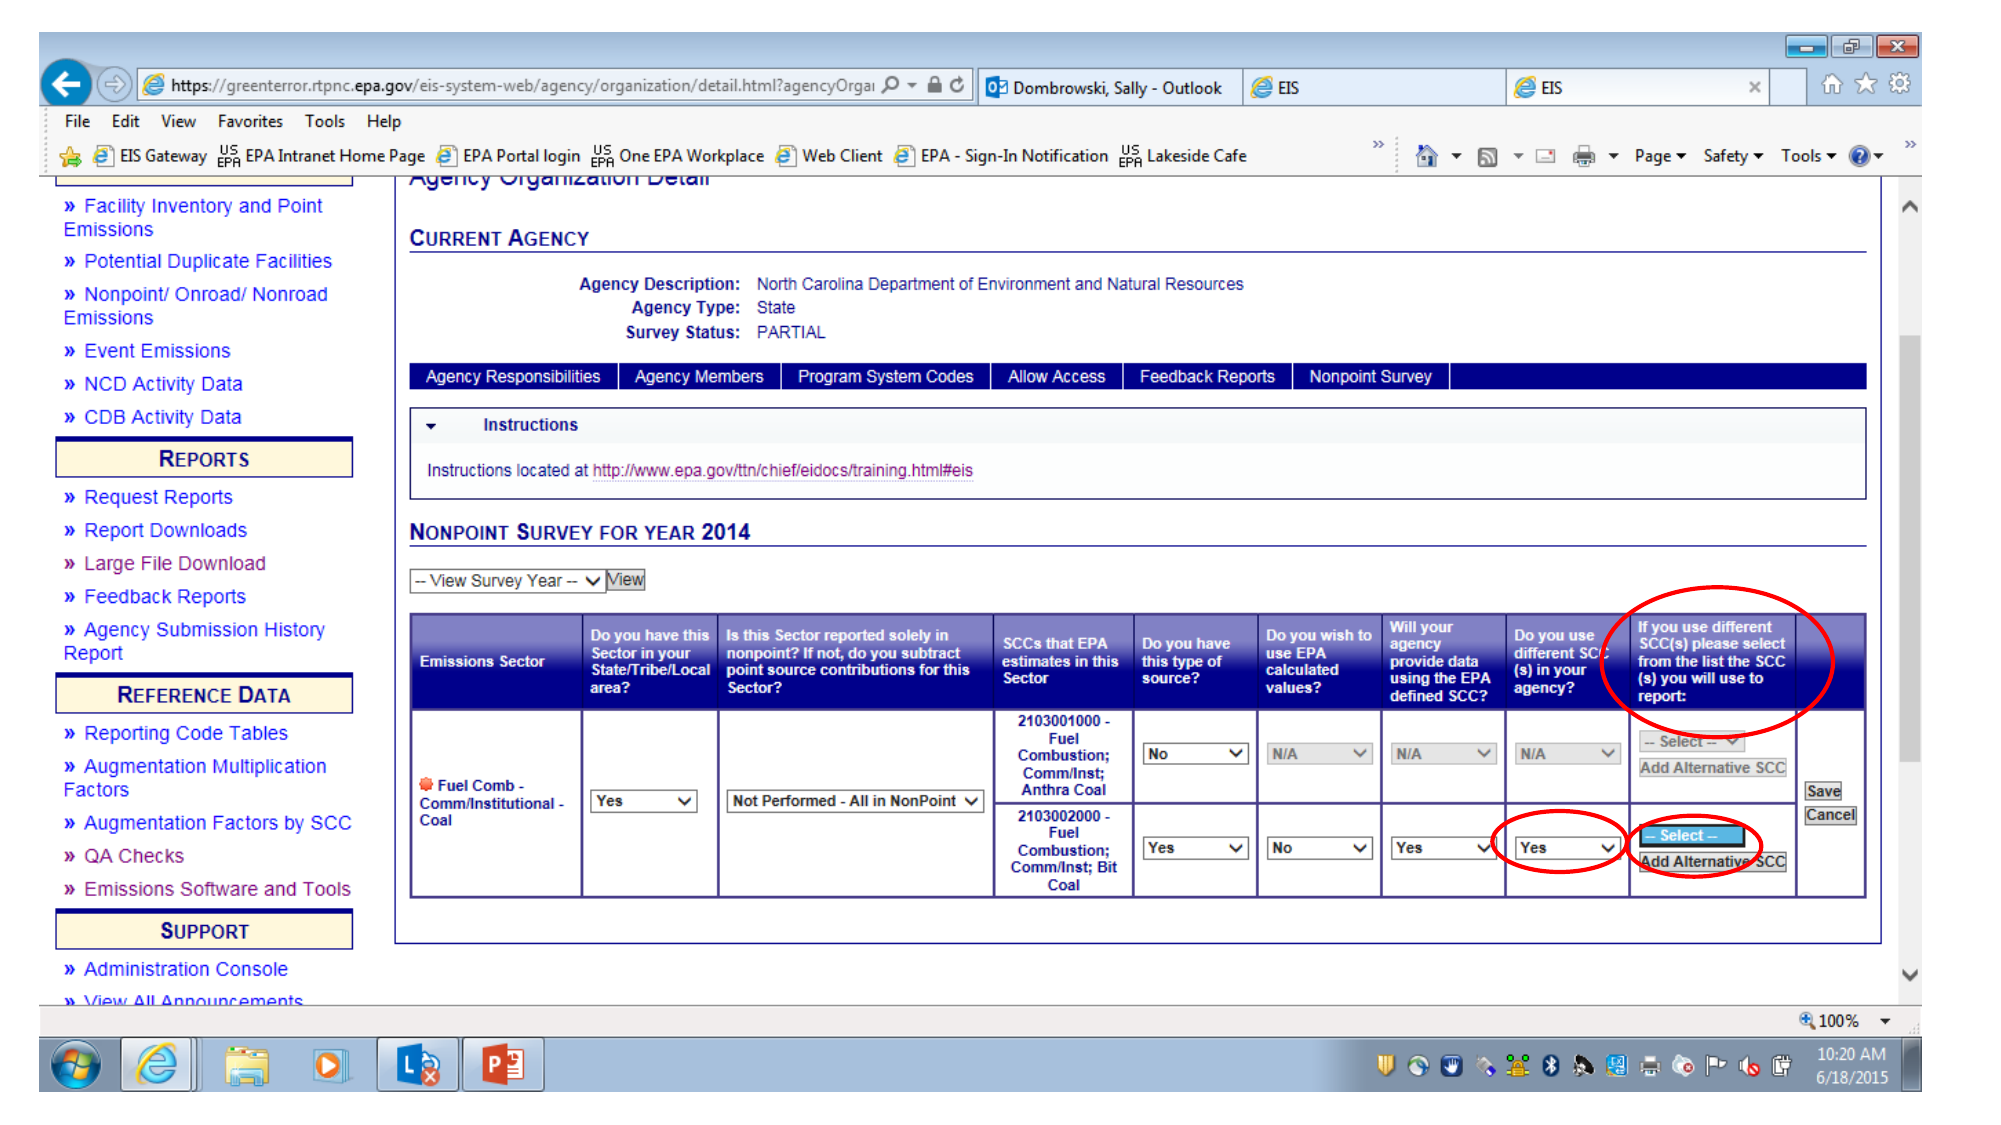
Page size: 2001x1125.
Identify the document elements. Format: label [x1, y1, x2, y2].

picture [39, 32, 1922, 1092]
